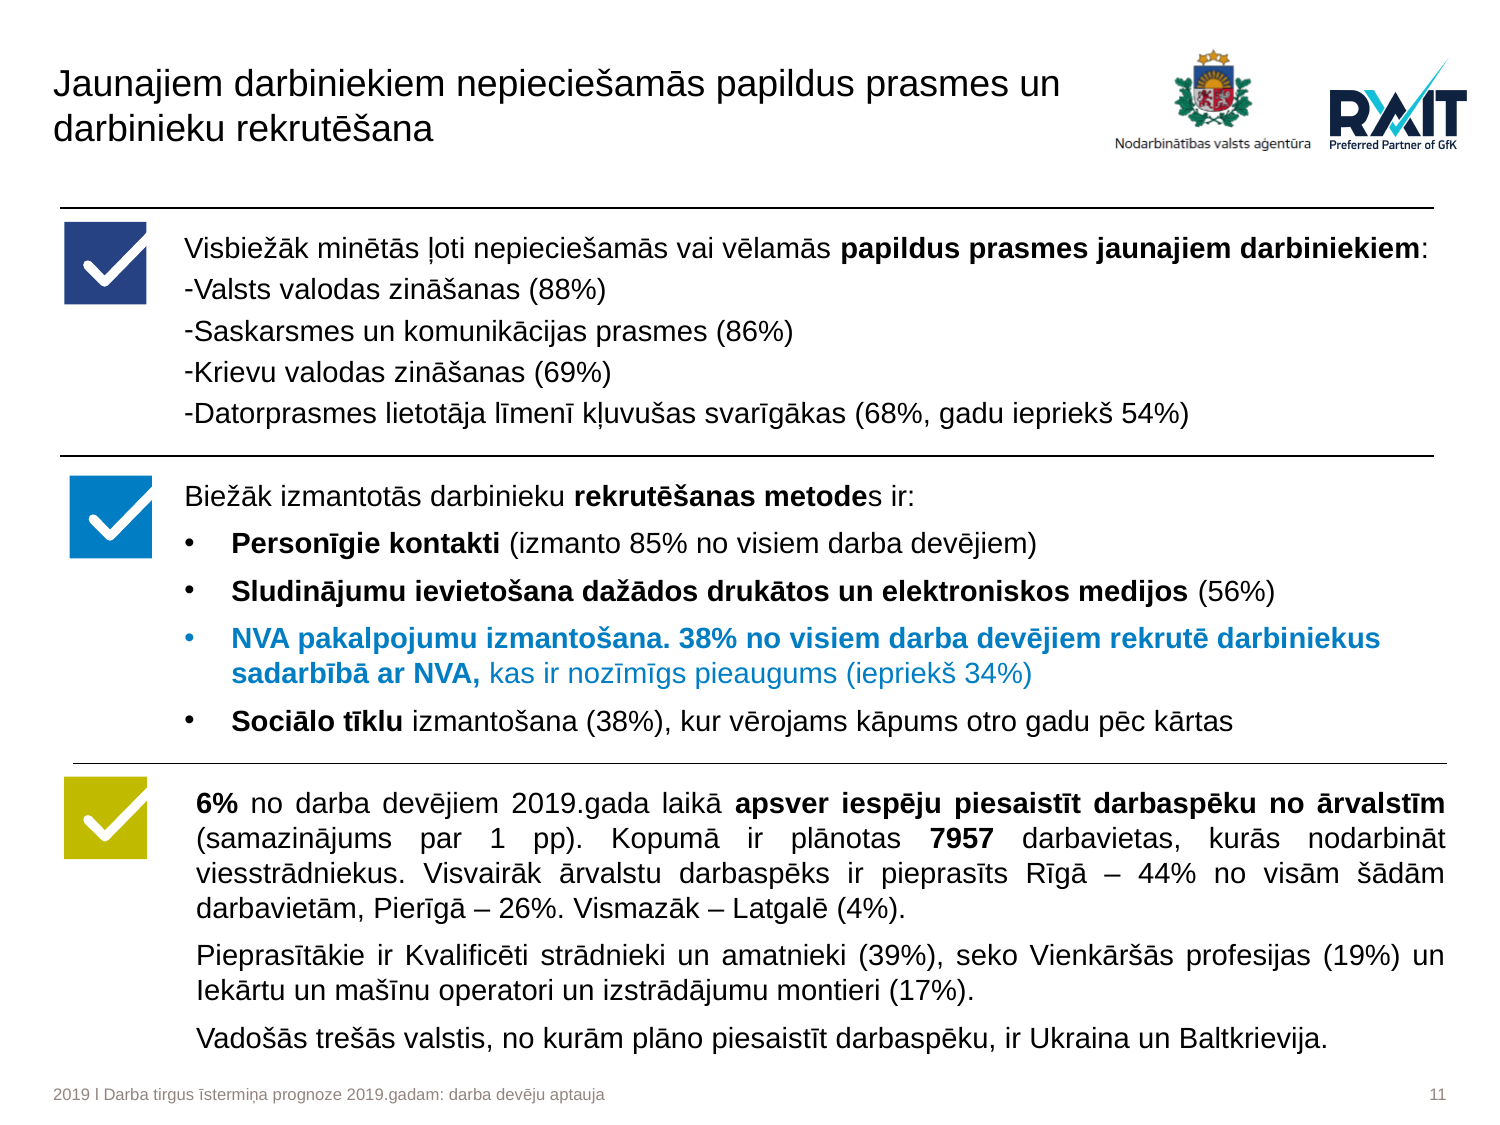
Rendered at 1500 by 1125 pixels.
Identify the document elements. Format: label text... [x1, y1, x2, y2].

picture [1102, 41, 1471, 156]
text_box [63, 776, 148, 860]
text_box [69, 475, 153, 559]
title Jaunajiem darbiniekiem nepieciešamās papildus prasmes un darbinieku rekrutēšana [53, 42, 1199, 149]
text_box Biežāk izmantotās darbinieku rekrutēšanas metodes ir: Personīgie kontakti (izmanto 85% no visiem darba devējiem) Sludinājumu ievietošana dažādos drukātos un elektroniskos medijos (56%) NVA pakalpojumu izmantošana. 38% no visiem darba devējiem rekrutē darbiniekus sadarbībā ar NVA, kas ir nozīmīgs pieaugums (iepriekš 34%) Sociālo tīklu izmantošana (38%), kur vērojams kāpums otro gadu pēc kārtas [184, 463, 1435, 576]
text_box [63, 221, 148, 305]
text_box 6% no darba devējiem 2019.gada laikā apsver iespēju piesaistīt darbaspēku no ārvalstīm (samazinājums par 1 pp). Kopumā ir plānotas 7957 darbavietas, kurās nodarbināt viesstrādniekus. Visvairāk ārvalstu darbaspēks ir pieprasīts Rīgā – 44% no visām šādām darbavietām, Pierīgā – 26%. Vismazāk – Latgalē (4%). Pieprasītākie ir Kvalificēti strādnieki un amatnieki (39%), seko Vienkāršās profesijas (19%) un Iekārtu un mašīnu operatori un izstrādājumu montieri (17%). Vadošās trešās valstis, no kurām plāno piesaistīt darbaspēku, ir Ukraina un Baltkrievija. [195, 768, 1447, 941]
text_box Visbiežāk minētās ļoti nepieciešamās vai vēlamās papildus prasmes jaunajiem darbiniekiem: Valsts valodas zināšanas (88%) Saskarsmes un komunikācijas prasmes (86%) Krievu valodas zināšanas (69%) Datorprasmes lietotāja līmenī kļuvušas svarīgākas (68%, gadu iepriekš 54%) [184, 211, 1436, 445]
